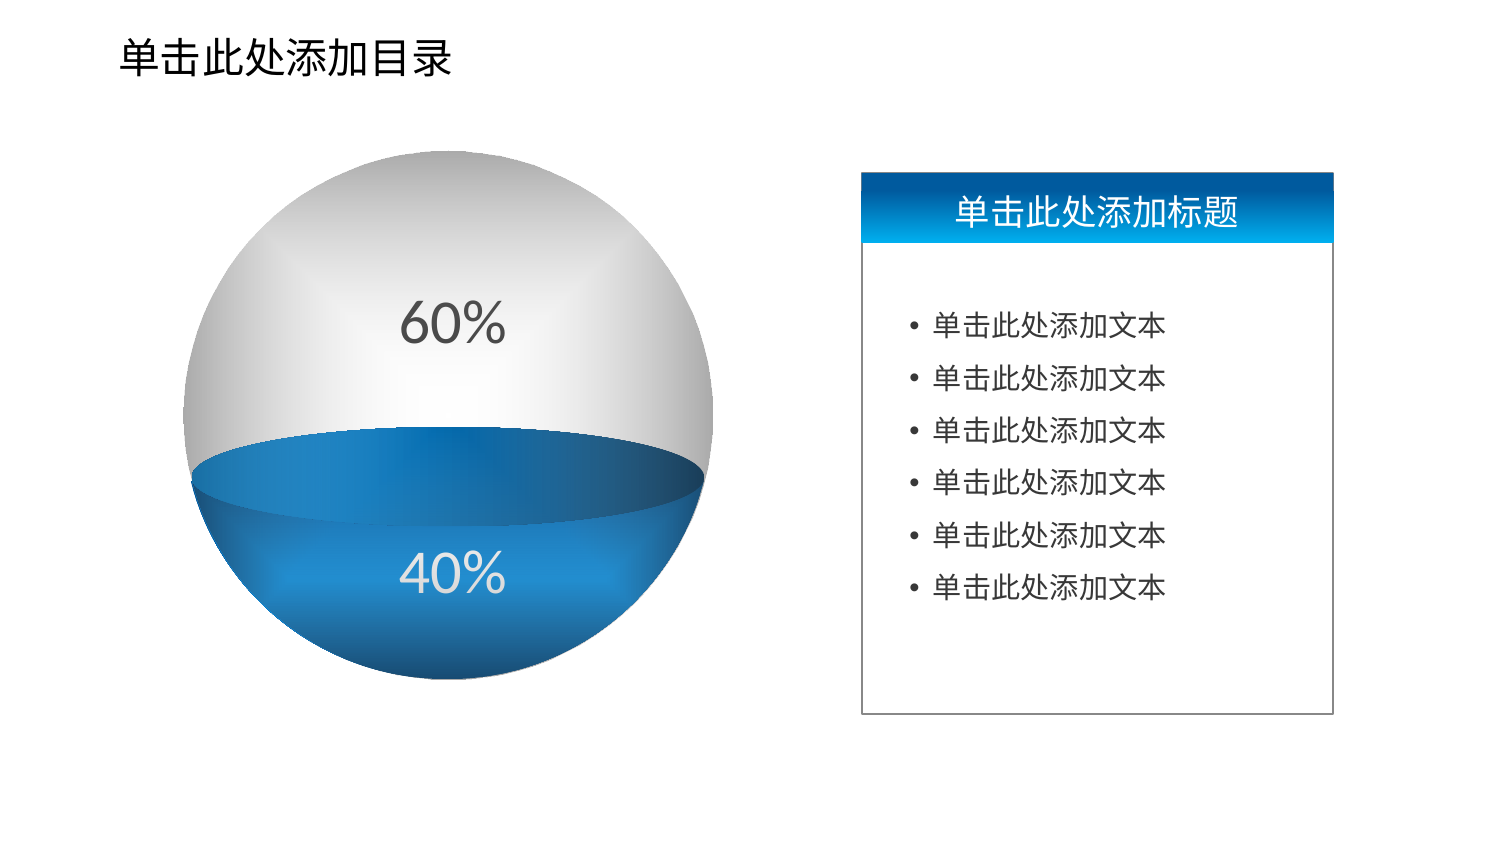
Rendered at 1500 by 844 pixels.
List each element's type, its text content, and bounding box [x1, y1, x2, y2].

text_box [182, 150, 713, 680]
title 单击此处添加目录 [103, 29, 1397, 91]
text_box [861, 173, 1334, 714]
